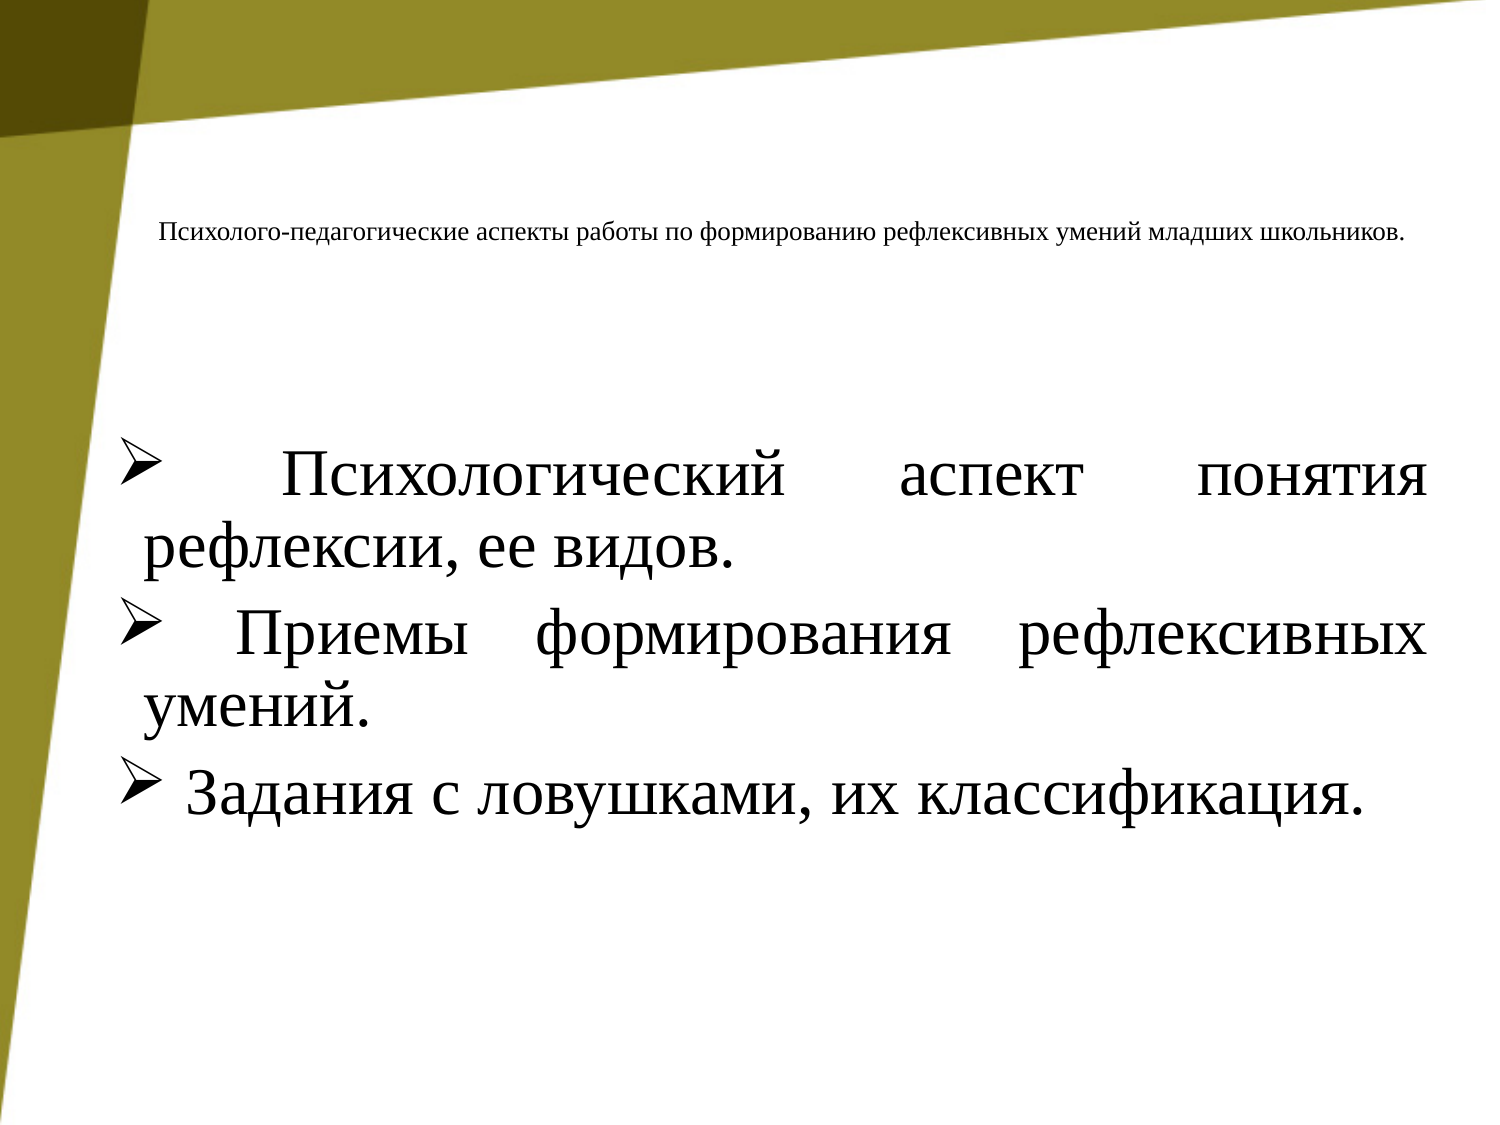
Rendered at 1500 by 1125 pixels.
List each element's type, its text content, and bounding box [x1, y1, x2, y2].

list Психологический аспект понятия рефлексии, ее видов. Приемы формирования рефлексивных умений. Задания с ловушками, их классификация. [100, 429, 1445, 1104]
title Психолого-педагогические аспекты работы по формированию рефлексивных умений младших школьников. [139, 161, 1424, 300]
picture [0, 0, 1500, 1125]
